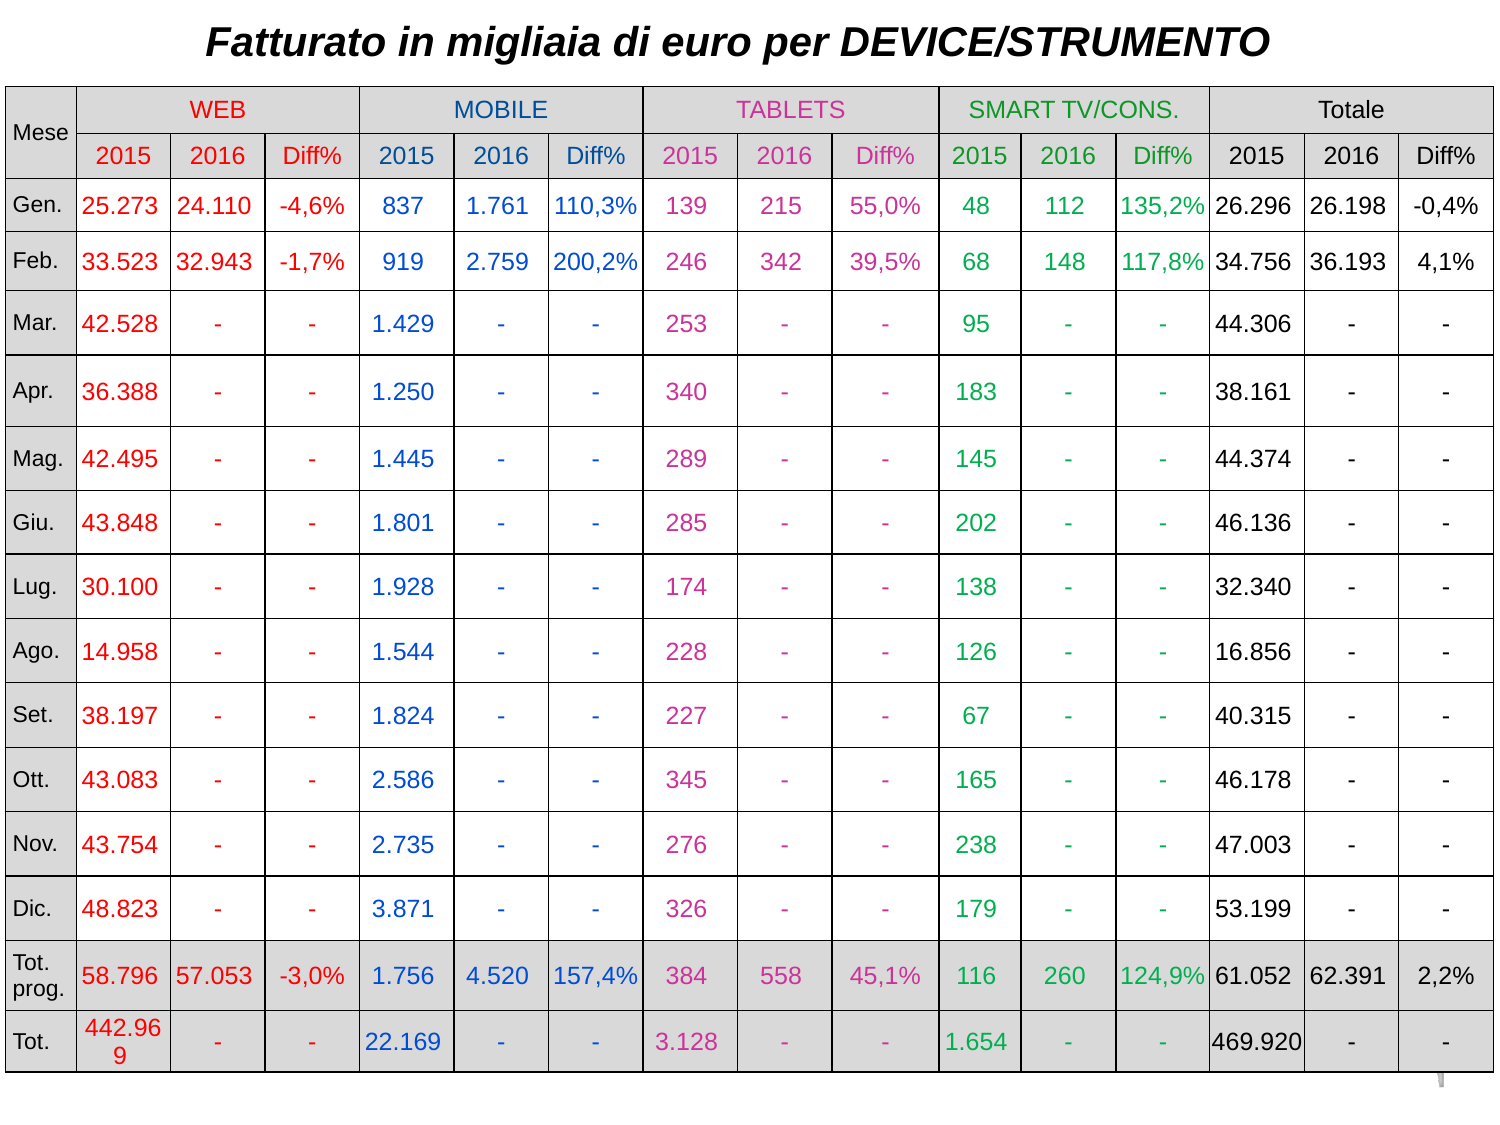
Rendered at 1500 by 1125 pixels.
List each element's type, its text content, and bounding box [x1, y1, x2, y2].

table_cell - [549, 683, 642, 747]
table_cell - [455, 812, 548, 875]
table_cell 139 [644, 179, 737, 231]
table_cell 1.544 [360, 619, 453, 682]
table_cell - [1022, 555, 1115, 618]
table_cell - [1399, 812, 1493, 875]
table_cell 183 [940, 356, 1020, 426]
table_cell 342 [738, 232, 831, 290]
table_cell 1.928 [360, 555, 453, 618]
table_cell 227 [644, 683, 737, 747]
table_cell 246 [644, 232, 737, 290]
table_cell - [1399, 491, 1493, 553]
table_cell - [171, 877, 264, 940]
table_cell - [266, 427, 359, 490]
table_cell - [1117, 491, 1209, 553]
table_cell 16.856 [1210, 619, 1304, 682]
table_cell 14.958 [77, 619, 170, 682]
text_box [601, 32, 632, 88]
table_cell 48 [940, 179, 1020, 231]
table_cell 919 [360, 232, 453, 290]
table_cell 42.528 [77, 291, 170, 354]
table_cell - [738, 1011, 831, 1071]
table_cell - [1117, 1011, 1209, 1071]
table_cell - [549, 491, 642, 553]
table_cell 26.296 [1210, 179, 1304, 231]
table_cell - [1022, 619, 1115, 682]
table_cell 2016 [1022, 134, 1115, 178]
table_cell - [1117, 683, 1209, 747]
table_cell Diff% [549, 134, 642, 178]
table_cell - [738, 555, 831, 618]
table_cell - [549, 356, 642, 426]
table_cell 32.340 [1210, 555, 1304, 618]
table_cell - [266, 619, 359, 682]
table_cell 1.761 [455, 179, 548, 231]
table_cell 174 [644, 555, 737, 618]
table_cell 326 [644, 877, 737, 940]
table_cell - [266, 748, 359, 811]
table_cell 384 [644, 941, 737, 1010]
table_cell 110,3% [549, 179, 642, 231]
table_cell Lug. [6, 555, 76, 618]
table_cell - [1399, 427, 1493, 490]
table_cell - [549, 427, 642, 490]
table_cell 44.306 [1210, 291, 1304, 354]
table_header MOBILE [360, 87, 642, 133]
table_cell Diff% [833, 134, 938, 178]
table_cell - [455, 748, 548, 811]
table_cell 124,9% [1117, 941, 1209, 1010]
table_cell - [171, 427, 264, 490]
table_cell - [549, 555, 642, 618]
table_cell 145 [940, 427, 1020, 490]
table_cell - [833, 619, 938, 682]
table_cell 1.801 [360, 491, 453, 553]
table_cell 340 [644, 356, 737, 426]
table_cell 36.388 [77, 356, 170, 426]
table_cell 2015 [77, 134, 170, 178]
table_cell 126 [940, 619, 1020, 682]
table_cell - [1305, 427, 1398, 490]
table_cell 30.100 [77, 555, 170, 618]
table_cell 43.083 [77, 748, 170, 811]
table_cell - [549, 748, 642, 811]
table_cell 135,2% [1117, 179, 1209, 231]
table_cell Feb. [6, 232, 76, 290]
table_cell Set. [6, 683, 76, 747]
table_cell 68 [940, 232, 1020, 290]
table_cell 1.756 [360, 941, 453, 1010]
table_cell - [549, 1011, 642, 1071]
table_cell Ago. [6, 619, 76, 682]
table_cell 32.943 [171, 232, 264, 290]
table_cell 138 [940, 555, 1020, 618]
table_cell 46.178 [1210, 748, 1304, 811]
table_cell 58.796 [77, 941, 170, 1010]
table_cell - [266, 877, 359, 940]
table_cell 2.735 [360, 812, 453, 875]
table_cell -3,0% [266, 941, 359, 1010]
table_cell - [171, 683, 264, 747]
table_cell - [171, 555, 264, 618]
table_cell 1.445 [360, 427, 453, 490]
table_cell 285 [644, 491, 737, 553]
table_cell - [1305, 555, 1398, 618]
table_cell - [1305, 877, 1398, 940]
table_cell - [1117, 812, 1209, 875]
table_cell 43.754 [77, 812, 170, 875]
table_cell - [1399, 877, 1493, 940]
table_cell 1.654 [940, 1011, 1020, 1071]
table_cell 40.315 [1210, 683, 1304, 747]
table_cell 45,1% [833, 941, 938, 1010]
table_cell 2.759 [455, 232, 548, 290]
table_cell - [171, 356, 264, 426]
table_cell - [1022, 812, 1115, 875]
table_header TABLETS [644, 87, 938, 133]
table_cell Diff% [1399, 134, 1493, 178]
table_cell - [1117, 555, 1209, 618]
table_cell 3.128 [644, 1011, 737, 1071]
table_cell - [549, 619, 642, 682]
table_cell - [549, 877, 642, 940]
table_cell 4,1% [1399, 232, 1493, 290]
table_cell 67 [940, 683, 1020, 747]
table_cell 38.197 [77, 683, 170, 747]
table_cell - [1399, 748, 1493, 811]
table_cell - [833, 427, 938, 490]
table_cell - [455, 555, 548, 618]
table_cell - [1022, 291, 1115, 354]
table_cell 42.495 [77, 427, 170, 490]
table_cell 148 [1022, 232, 1115, 290]
table_cell 260 [1022, 941, 1115, 1010]
table_cell - [1305, 291, 1398, 354]
table_cell 165 [940, 748, 1020, 811]
table_cell 2,2% [1399, 941, 1493, 1010]
table_cell - [833, 683, 938, 747]
table_cell - [1399, 291, 1493, 354]
table_cell 24.110 [171, 179, 264, 231]
table_cell 34.756 [1210, 232, 1304, 290]
table_cell 112 [1022, 179, 1115, 231]
table_cell 2.586 [360, 748, 453, 811]
table_cell 215 [738, 179, 831, 231]
table_cell - [833, 356, 938, 426]
table_cell - [1117, 748, 1209, 811]
table_cell 837 [360, 179, 453, 231]
table_cell -0,4% [1399, 179, 1493, 231]
table_cell 558 [738, 941, 831, 1010]
table_cell - [1022, 491, 1115, 553]
table_cell - [738, 427, 831, 490]
table_cell - [1399, 1011, 1493, 1071]
table_cell 3.871 [360, 877, 453, 940]
table_cell - [266, 291, 359, 354]
table_cell - [1117, 356, 1209, 426]
table_cell - [1022, 427, 1115, 490]
table_cell 36.193 [1305, 232, 1398, 290]
table_cell -4,6% [266, 179, 359, 231]
table_cell 200,2% [549, 232, 642, 290]
table_cell Tot. prog. [6, 941, 76, 1010]
table_cell 157,4% [549, 941, 642, 1010]
table_cell 2015 [1210, 134, 1304, 178]
table_cell Gen. [6, 179, 76, 231]
table_cell - [1117, 877, 1209, 940]
table_cell -1,7% [266, 232, 359, 290]
table_cell 55,0% [833, 179, 938, 231]
table_cell Dic. [6, 877, 76, 940]
table_cell - [266, 812, 359, 875]
table_cell Diff% [266, 134, 359, 178]
table_cell - [738, 356, 831, 426]
table_cell - [738, 748, 831, 811]
table_cell - [1022, 683, 1115, 747]
table_cell - [1305, 812, 1398, 875]
table_cell - [833, 491, 938, 553]
table_cell - [738, 877, 831, 940]
table_cell Mag. [6, 427, 76, 490]
table_cell - [833, 1011, 938, 1071]
table_header WEB [77, 87, 359, 133]
table_cell 2015 [360, 134, 453, 178]
table_cell 116 [940, 941, 1020, 1010]
table_cell 276 [644, 812, 737, 875]
table_cell - [171, 812, 264, 875]
table_cell Giu. [6, 491, 76, 553]
table_cell - [266, 491, 359, 553]
table_cell Tot. [6, 1011, 76, 1071]
table_cell 4.520 [455, 941, 548, 1010]
table_cell - [1022, 1011, 1115, 1071]
table_cell - [1305, 748, 1398, 811]
table_cell - [738, 812, 831, 875]
table_cell 2016 [171, 134, 264, 178]
table_cell 228 [644, 619, 737, 682]
table_cell - [1305, 683, 1398, 747]
table_cell - [266, 356, 359, 426]
table_cell - [171, 491, 264, 553]
table_cell - [455, 491, 548, 553]
table_cell 48.823 [77, 877, 170, 940]
table_cell - [171, 291, 264, 354]
table_cell - [455, 356, 548, 426]
table_cell 62.391 [1305, 941, 1398, 1010]
table_cell - [1022, 356, 1115, 426]
table_cell Diff% [1117, 134, 1209, 178]
table_cell 47.003 [1210, 812, 1304, 875]
table_cell - [455, 1011, 548, 1071]
table_cell - [1117, 427, 1209, 490]
table_cell 43.848 [77, 491, 170, 553]
table_cell - [833, 877, 938, 940]
text_box Fatturato in migliaia di euro per DEVICE/STRUMENTO [29, 7, 1447, 72]
table_cell - [1022, 877, 1115, 940]
table_cell 1.250 [360, 356, 453, 426]
table_cell 46.136 [1210, 491, 1304, 553]
table_cell 39,5% [833, 232, 938, 290]
table_cell - [738, 683, 831, 747]
table_cell 61.052 [1210, 941, 1304, 1010]
table_cell - [1399, 356, 1493, 426]
table_header Mese [6, 87, 76, 178]
table_cell - [266, 683, 359, 747]
table_cell 2016 [455, 134, 548, 178]
table_cell 44.374 [1210, 427, 1304, 490]
table_cell - [171, 619, 264, 682]
text_box [645, 42, 676, 86]
table_cell - [833, 748, 938, 811]
table_header SMART TV/CONS. [940, 87, 1209, 133]
table_cell Apr. [6, 356, 76, 426]
table_cell 25.273 [77, 179, 170, 231]
table_cell - [1117, 291, 1209, 354]
table_cell - [738, 291, 831, 354]
table_cell - [833, 555, 938, 618]
table_cell 179 [940, 877, 1020, 940]
table_cell - [266, 1011, 359, 1071]
table_cell 289 [644, 427, 737, 490]
table_cell - [1022, 748, 1115, 811]
table_cell 238 [940, 812, 1020, 875]
table_cell 2015 [644, 134, 737, 178]
table_cell - [549, 291, 642, 354]
table_cell - [1399, 619, 1493, 682]
table_cell 2016 [1305, 134, 1398, 178]
table_cell - [1305, 619, 1398, 682]
table_cell 202 [940, 491, 1020, 553]
table_cell - [455, 291, 548, 354]
table_cell 33.523 [77, 232, 170, 290]
table_header Totale [1210, 87, 1493, 133]
table_cell Ott. [6, 748, 76, 811]
picture [1366, 1073, 1476, 1109]
table_cell 117,8% [1117, 232, 1209, 290]
table_cell 253 [644, 291, 737, 354]
table_cell 442.969 [77, 1011, 170, 1071]
table_cell Nov. [6, 812, 76, 875]
table_cell 1.429 [360, 291, 453, 354]
table_cell 53.199 [1210, 877, 1304, 940]
table_cell 469.920 [1210, 1011, 1304, 1071]
table_cell 95 [940, 291, 1020, 354]
table_cell - [171, 748, 264, 811]
table_cell - [455, 427, 548, 490]
table_cell 2016 [738, 134, 831, 178]
table_cell - [455, 683, 548, 747]
table_cell 57.053 [171, 941, 264, 1010]
table_cell - [1305, 1011, 1398, 1071]
table_cell - [455, 877, 548, 940]
table_cell - [1305, 356, 1398, 426]
table_cell - [1399, 555, 1493, 618]
table_cell - [833, 291, 938, 354]
table_cell 2015 [940, 134, 1020, 178]
table_cell 22.169 [360, 1011, 453, 1071]
table_cell - [266, 555, 359, 618]
table_cell Mar. [6, 291, 76, 354]
table_cell 1.824 [360, 683, 453, 747]
table_cell 26.198 [1305, 179, 1398, 231]
table_cell - [171, 1011, 264, 1071]
table_cell 38.161 [1210, 356, 1304, 426]
table_cell - [738, 491, 831, 553]
table_cell - [549, 812, 642, 875]
table_cell - [833, 812, 938, 875]
table_cell - [455, 619, 548, 682]
table_cell - [1399, 683, 1493, 747]
table_cell 345 [644, 748, 737, 811]
table_cell - [738, 619, 831, 682]
table_cell - [1305, 491, 1398, 553]
table_cell - [1117, 619, 1209, 682]
